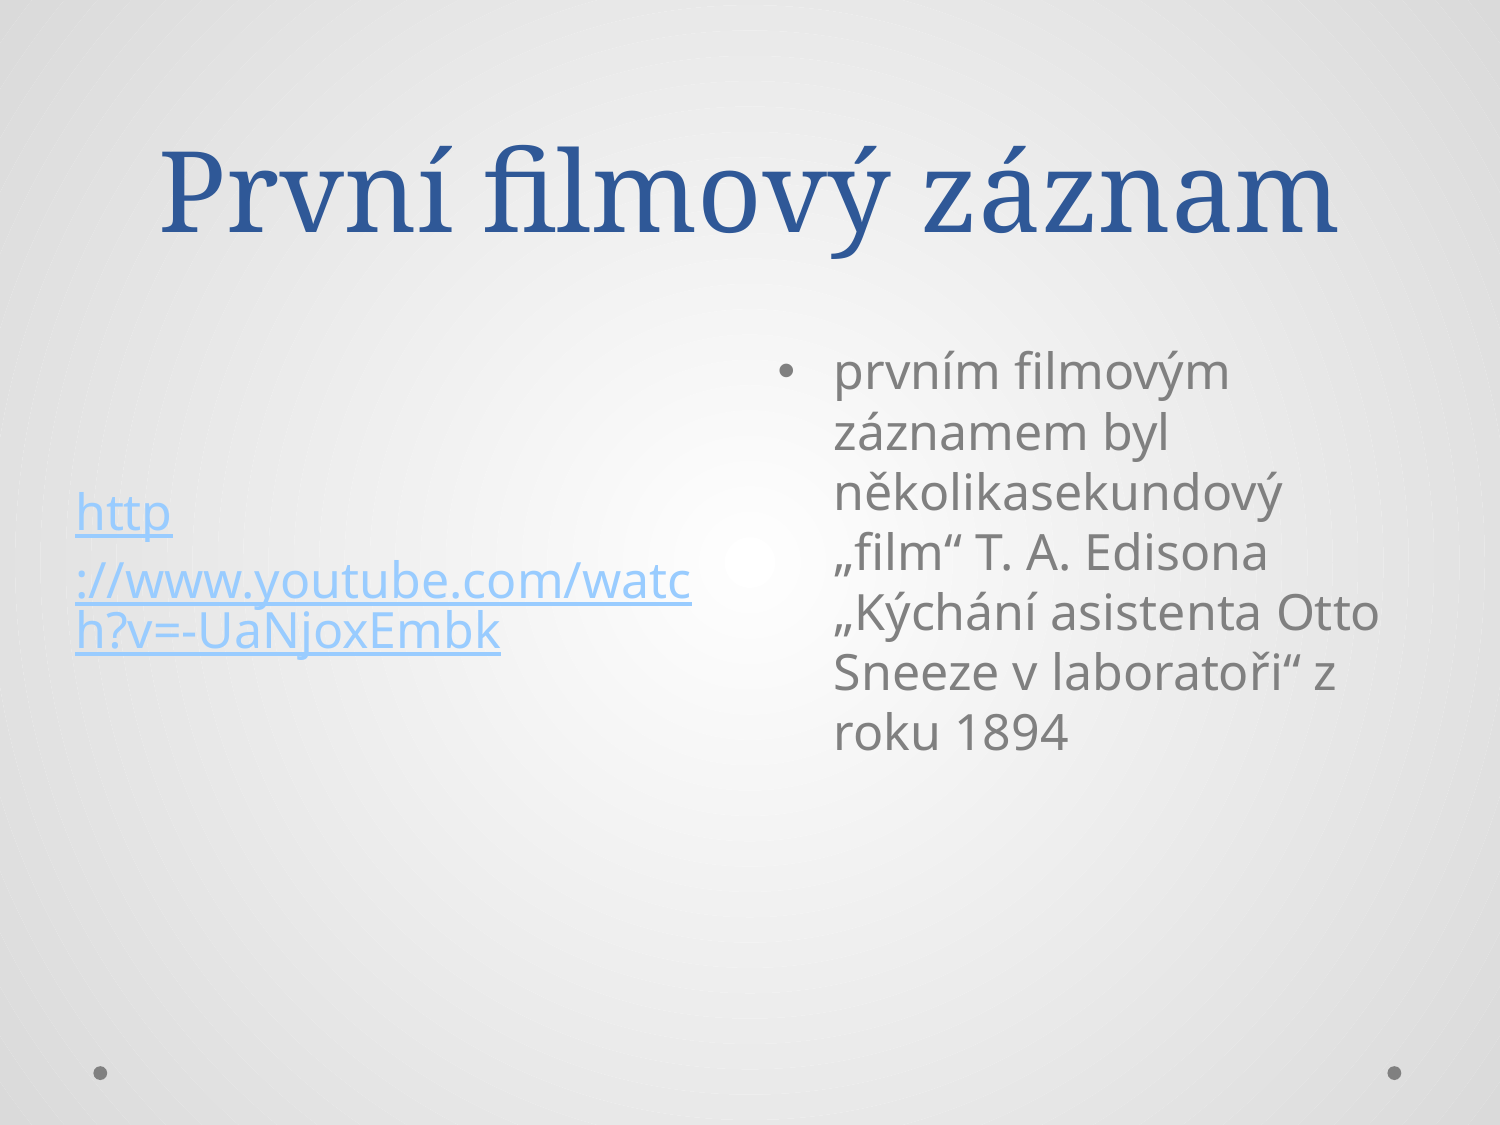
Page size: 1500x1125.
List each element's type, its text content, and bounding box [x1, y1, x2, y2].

list prvním filmovým záznamem byl několikasekundový „film“ T. A. Edisona „Kýchání asistenta Otto Sneeze v laboratoři“ z roku 1894 [762, 262, 1425, 1005]
list http://www.youtube.com/watch?v=-UaNjoxEmbk [60, 262, 723, 1005]
title První filmový záznam [75, 0, 1425, 263]
